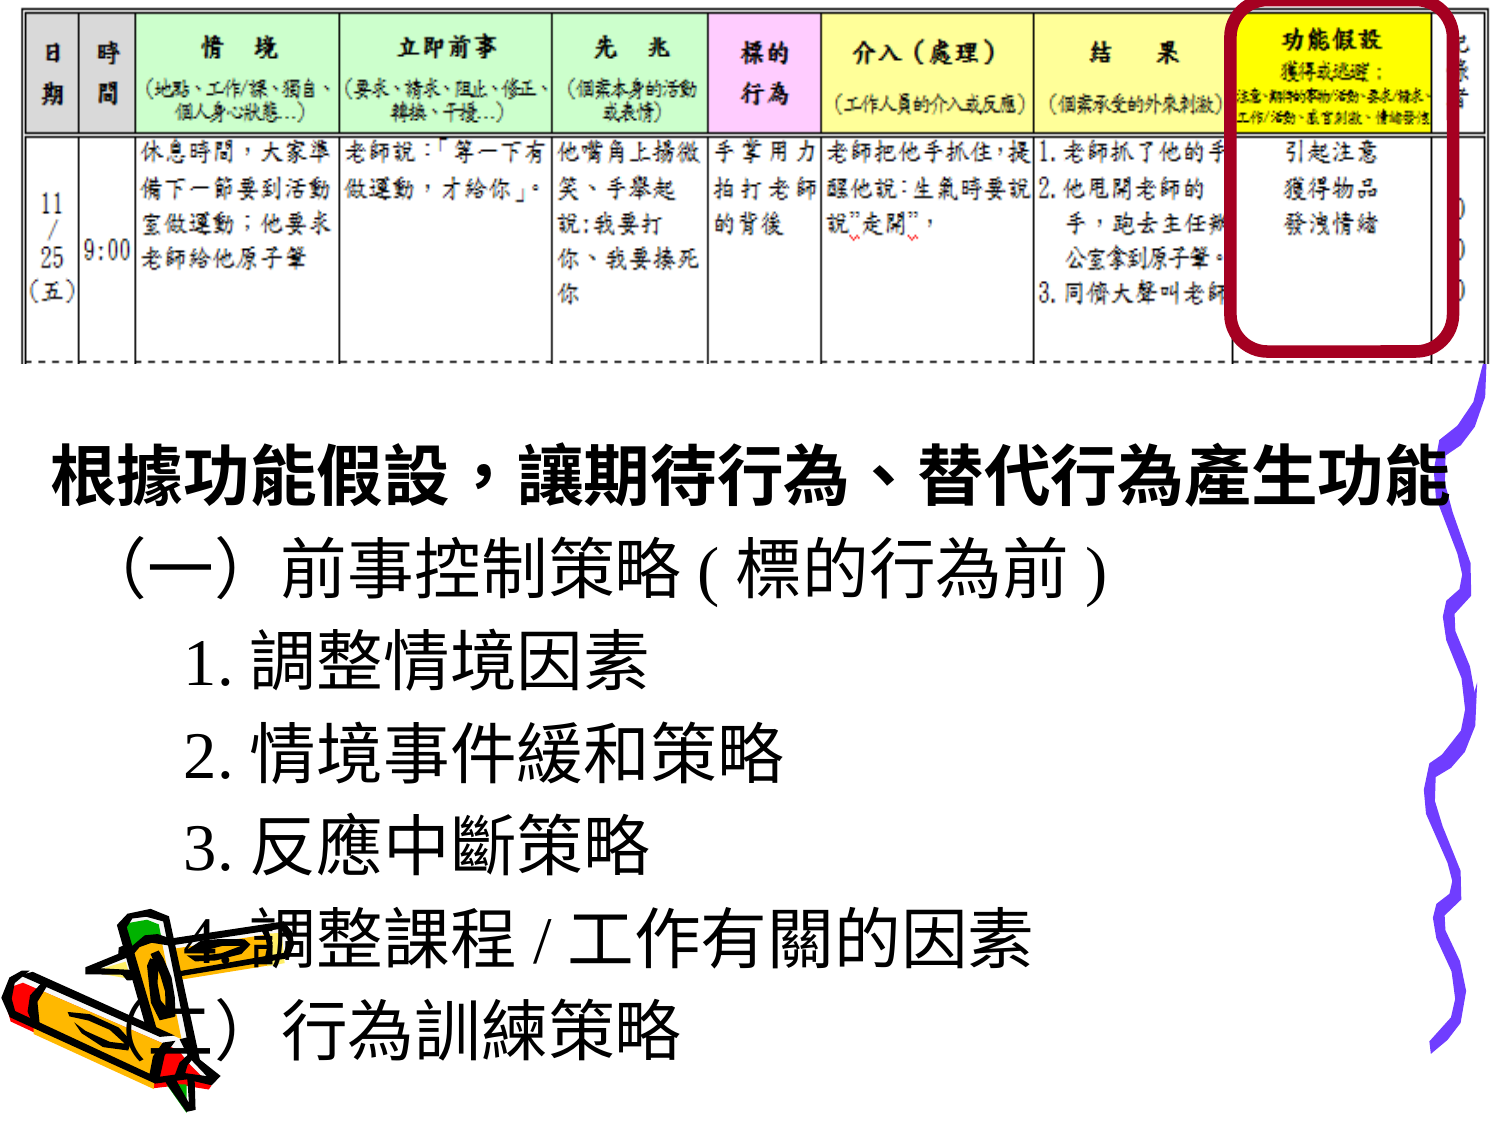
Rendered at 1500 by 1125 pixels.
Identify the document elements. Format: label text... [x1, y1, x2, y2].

picture [0, 0, 1500, 364]
text_box 根據功能假設，讓期待行為、替代行為產生功能 （一）前事控制策略(標的行為前) 1.調整情境因素 2.情境事件緩和策略 3.反應中斷策略 4.調整課程/工作有關的因素 （二）行為訓練策略 [35, 386, 1500, 1125]
